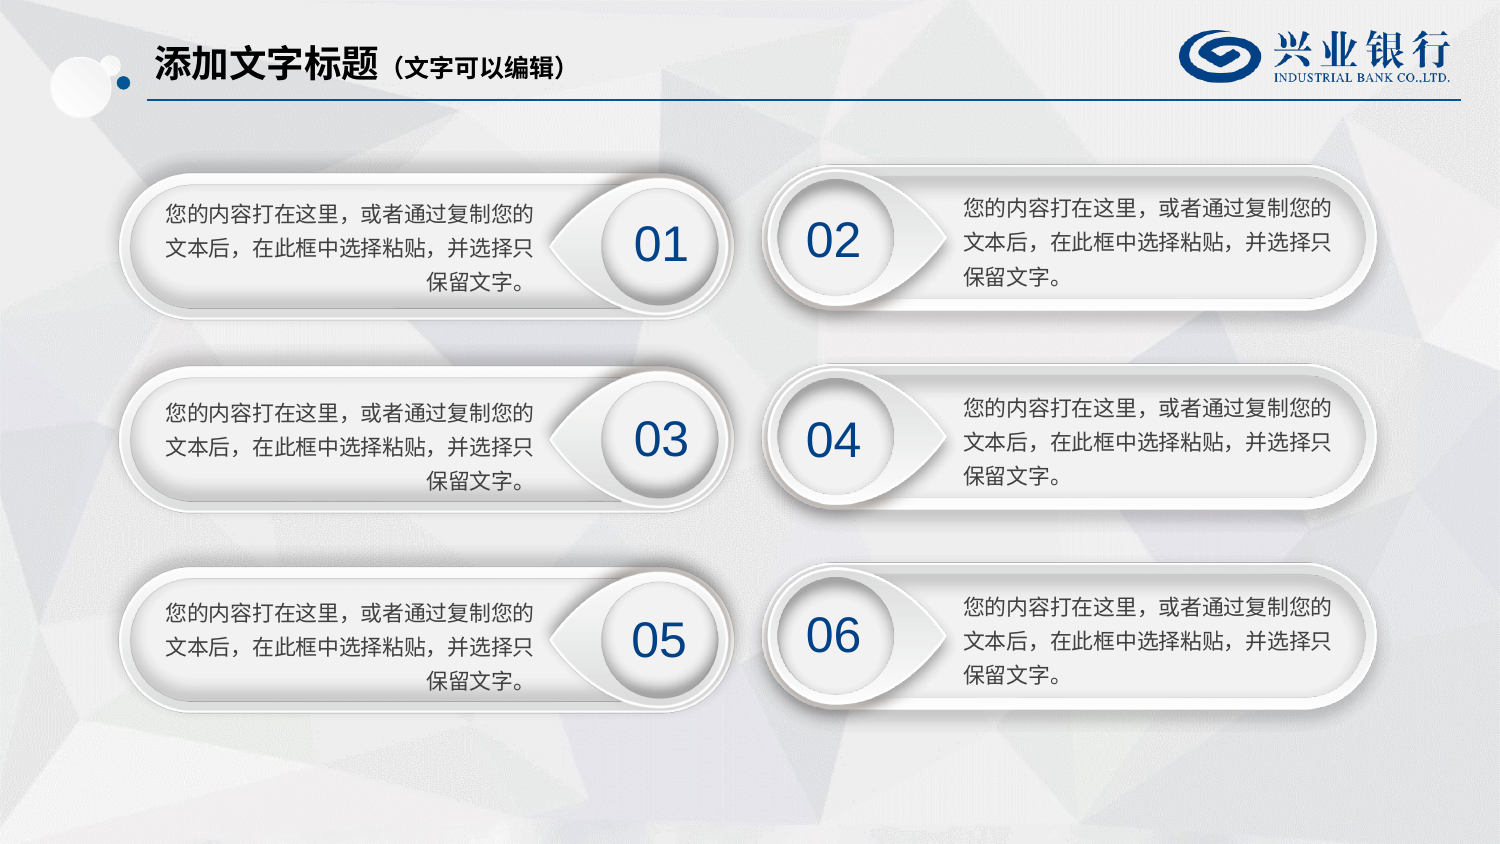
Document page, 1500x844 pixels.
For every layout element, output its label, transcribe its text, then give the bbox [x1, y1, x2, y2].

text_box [738, 348, 1400, 542]
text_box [738, 547, 1400, 741]
picture [0, 0, 1500, 844]
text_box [738, 148, 1400, 342]
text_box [95, 534, 735, 728]
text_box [95, 141, 757, 333]
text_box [95, 334, 735, 528]
text_box 添加文字标题（文字可以编辑） [142, 34, 719, 91]
